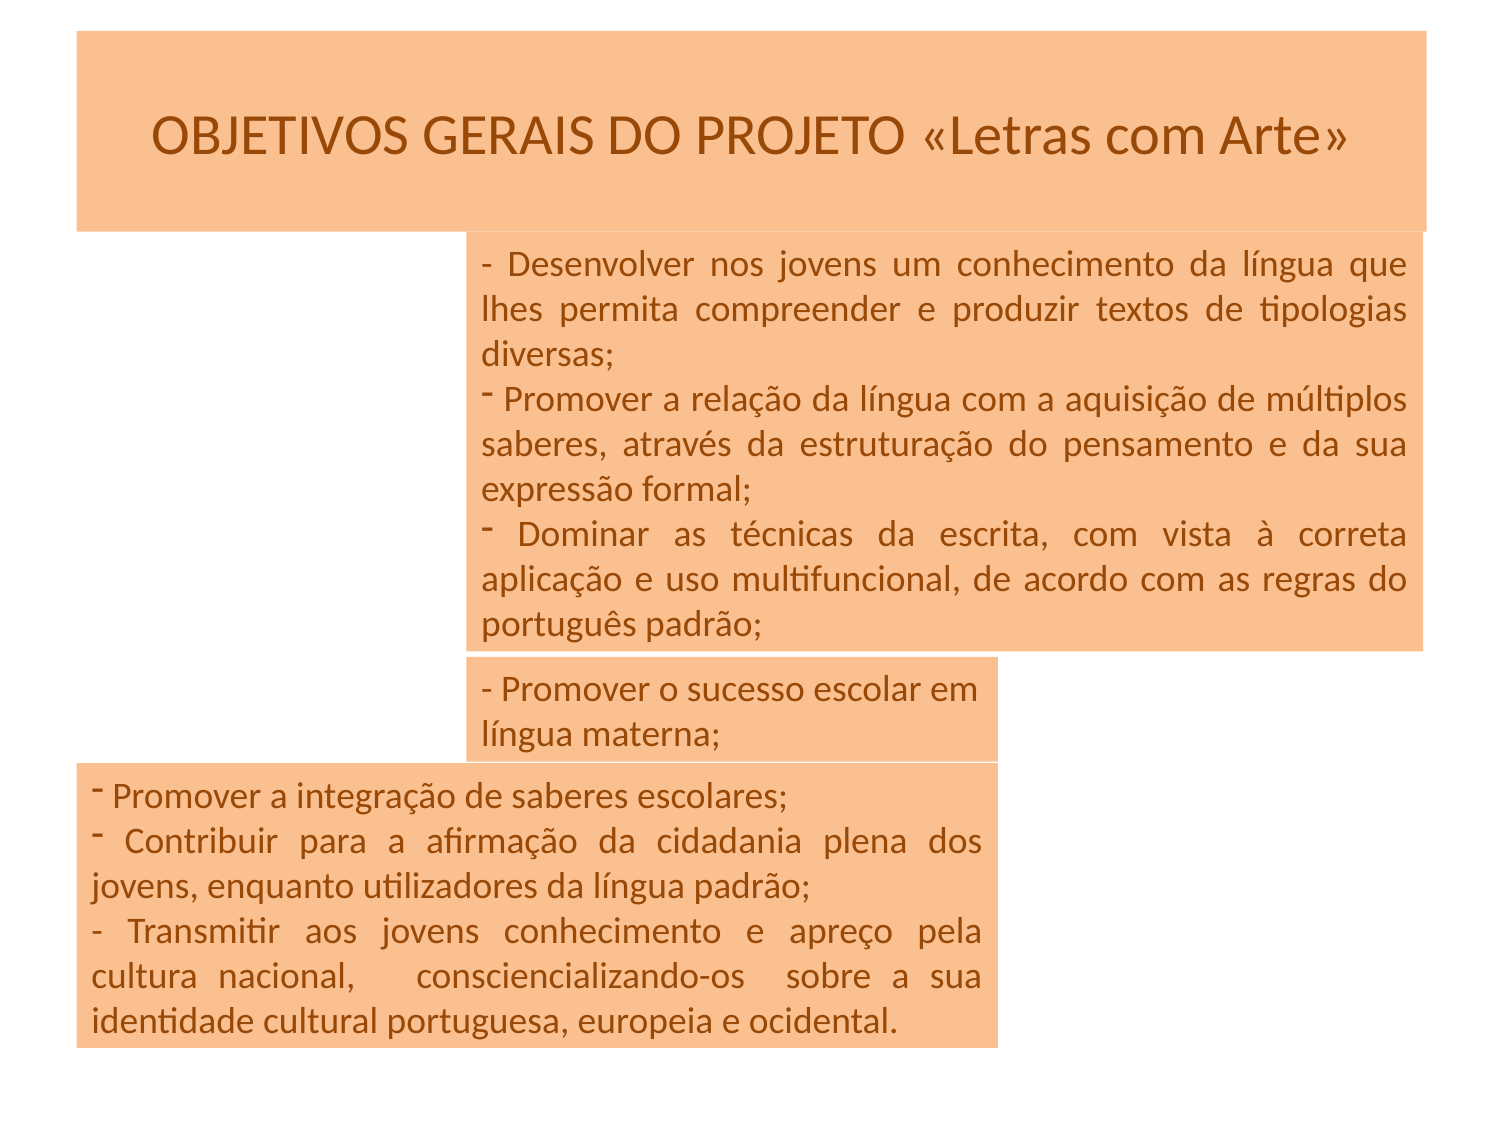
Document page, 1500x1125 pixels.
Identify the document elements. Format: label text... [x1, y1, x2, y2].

title OBJETIVOS GERAIS DO PROJETO «Letras com Arte» [76, 30, 1427, 232]
text_box - Desenvolver nos jovens um conhecimento da língua que lhes permita compreender e produzir textos de tipologias diversas; Promover a relação da língua com a aquisição de múltiplos saberes, através da estruturação do pensamento e da sua expressão formal; Dominar as técnicas da escrita, com vista à correta aplicação e uso multifuncional, de acordo com as regras do português padrão; [466, 231, 1424, 652]
text_box - Promover o sucesso escolar em língua materna; [466, 656, 998, 762]
text_box Promover a integração de saberes escolares; Contribuir para a afirmação da cidadania plena dos jovens, enquanto utilizadores da língua padrão; - Transmitir aos jovens conhecimento e apreço pela cultura nacional, consciencializando-os sobre a sua identidade cultural portuguesa, europeia e ocidental. [76, 763, 998, 1048]
